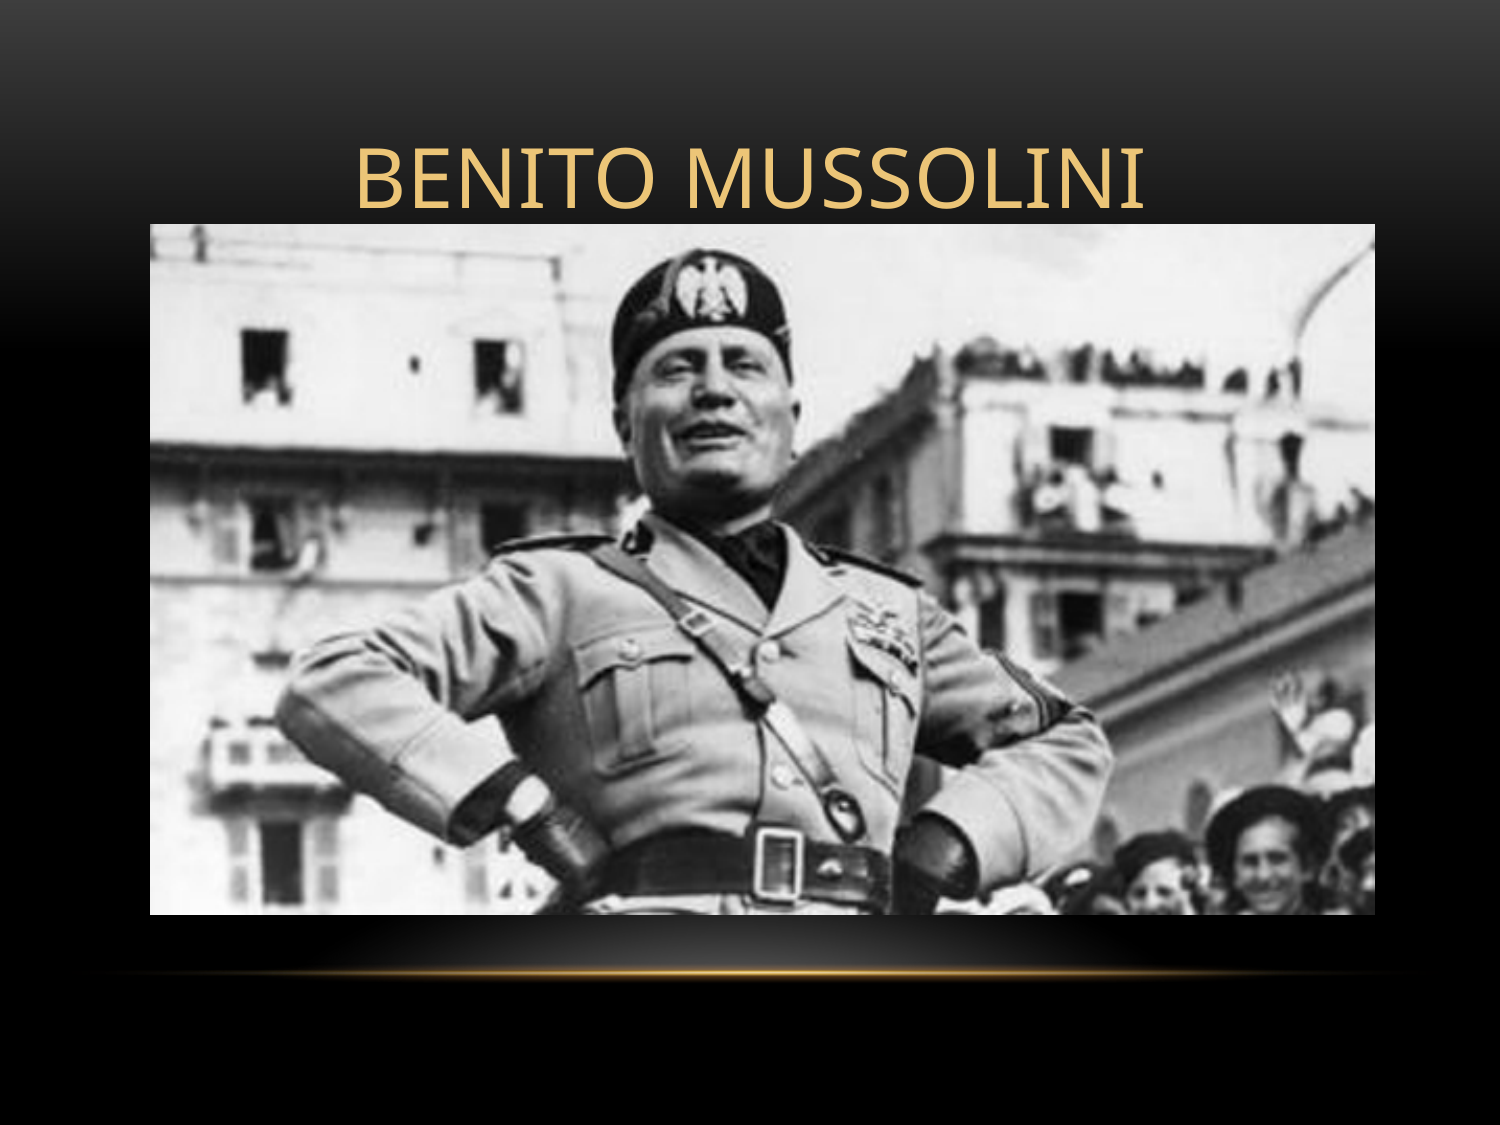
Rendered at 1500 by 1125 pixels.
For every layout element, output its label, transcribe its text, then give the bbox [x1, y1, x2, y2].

title BENITO MUSSOLINI [99, 45, 1400, 233]
picture [0, 0, 1500, 1125]
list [149, 224, 1376, 916]
